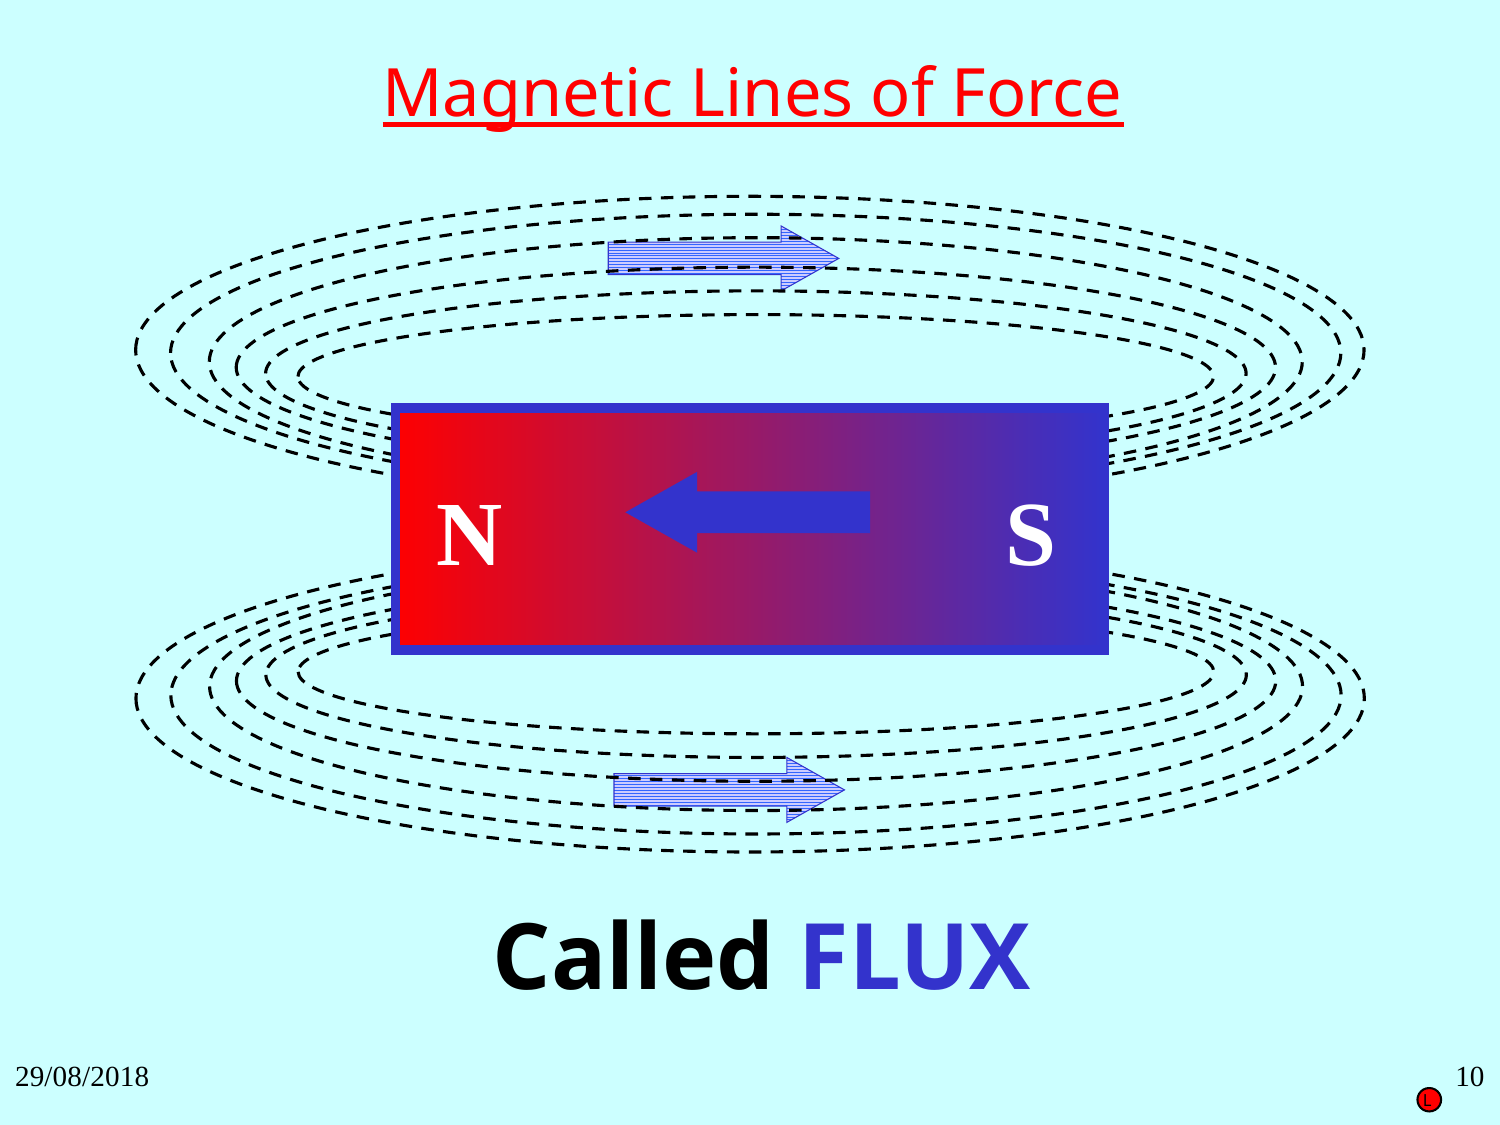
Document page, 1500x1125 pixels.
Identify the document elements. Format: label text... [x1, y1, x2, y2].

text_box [395, 407, 1105, 651]
text_box L [1417, 1088, 1442, 1112]
text_box Magnetic Lines of Force [159, 42, 1347, 138]
text_box [135, 573, 1365, 852]
text_box [135, 196, 1365, 475]
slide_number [0, 1050, 313, 1125]
slide_number 10 [1187, 1050, 1500, 1125]
text_box Called FLUX [439, 890, 1060, 1015]
